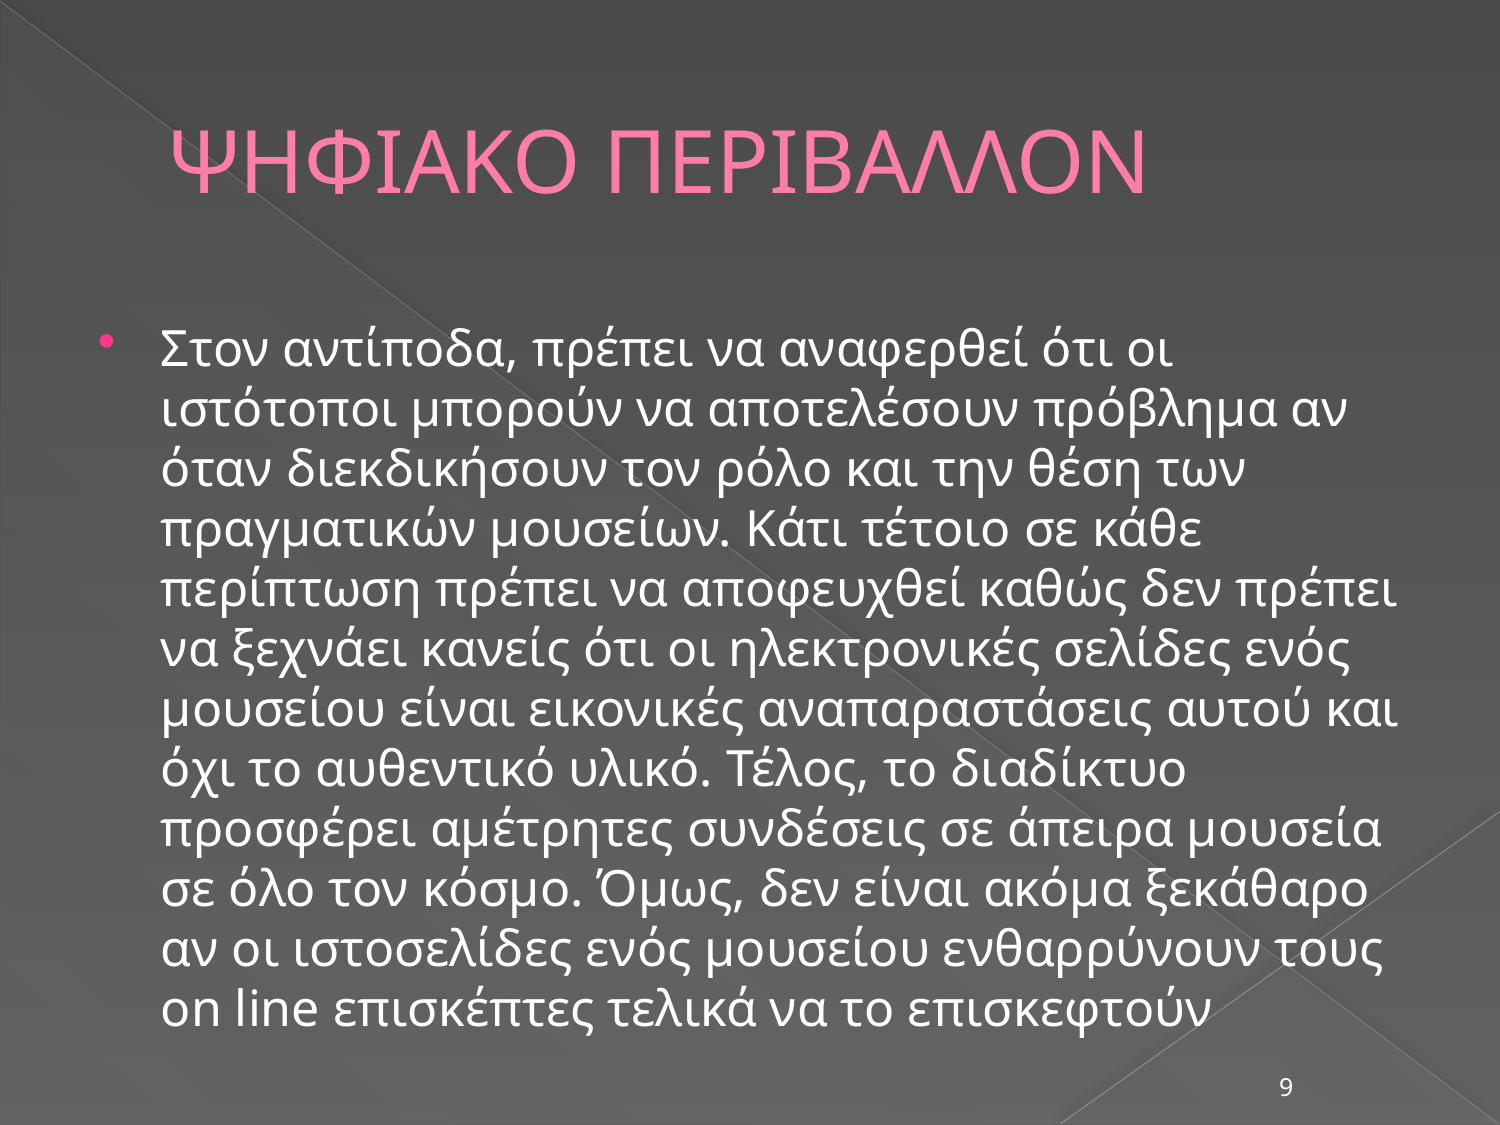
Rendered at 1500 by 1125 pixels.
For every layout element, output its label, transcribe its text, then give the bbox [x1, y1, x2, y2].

slide_number 9 [1245, 1063, 1328, 1113]
list Στον αντίποδα, πρέπει να αναφερθεί ότι οι ιστότοποι μπορούν να αποτελέσουν πρόβλημα αν όταν διεκδικήσουν τον ρόλο και την θέση των πραγματικών μουσείων. Κάτι τέτοιο σε κάθε περίπτωση πρέπει να αποφευχθεί καθώς δεν πρέπει να ξεχνάει κανείς ότι οι ηλεκτρονικές σελίδες ενός μουσείου είναι εικονικές αναπαραστάσεις αυτού και όχι το αυθεντικό υλικό. Τέλος, το διαδίκτυο προσφέρει αμέτρητες συνδέσεις σε άπειρα μουσεία σε όλο τον κόσμο. Όμως, δεν είναι ακόμα ξεκάθαρο αν οι ιστοσελίδες ενός μουσείου ενθαρρύνουν τους on line επισκέπτες τελικά να το επισκεφτούν [75, 308, 1425, 1059]
title ΨΗΦΙΑΚΟ ΠΕΡΙΒΑΛΛΟΝ [75, 43, 1425, 274]
